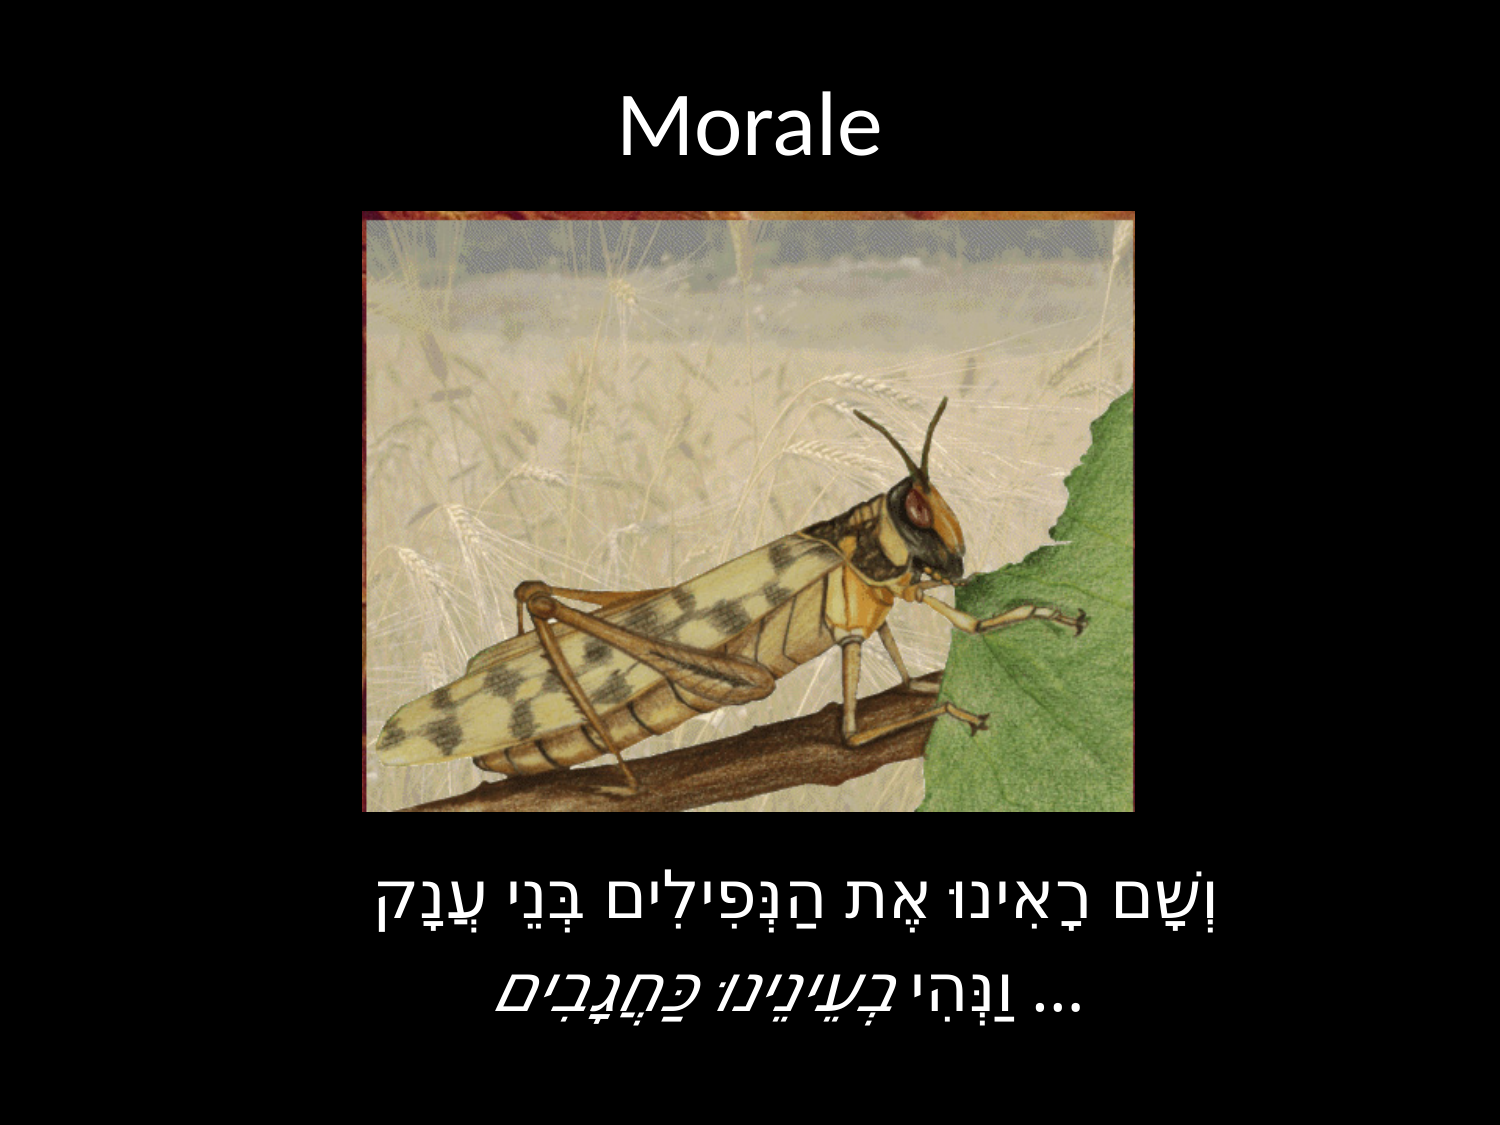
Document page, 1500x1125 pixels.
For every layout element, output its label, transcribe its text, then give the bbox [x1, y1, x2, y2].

list וְשָׁם רָאִינוּ אֶת הַנְּפִילִים בְּנֵי עֲנָק … וַנְּהִי בְעֵינֵינוּ כַּחֲגָבִים [237, 843, 1338, 1119]
title Morale [75, 24, 1425, 213]
picture [362, 210, 1135, 812]
